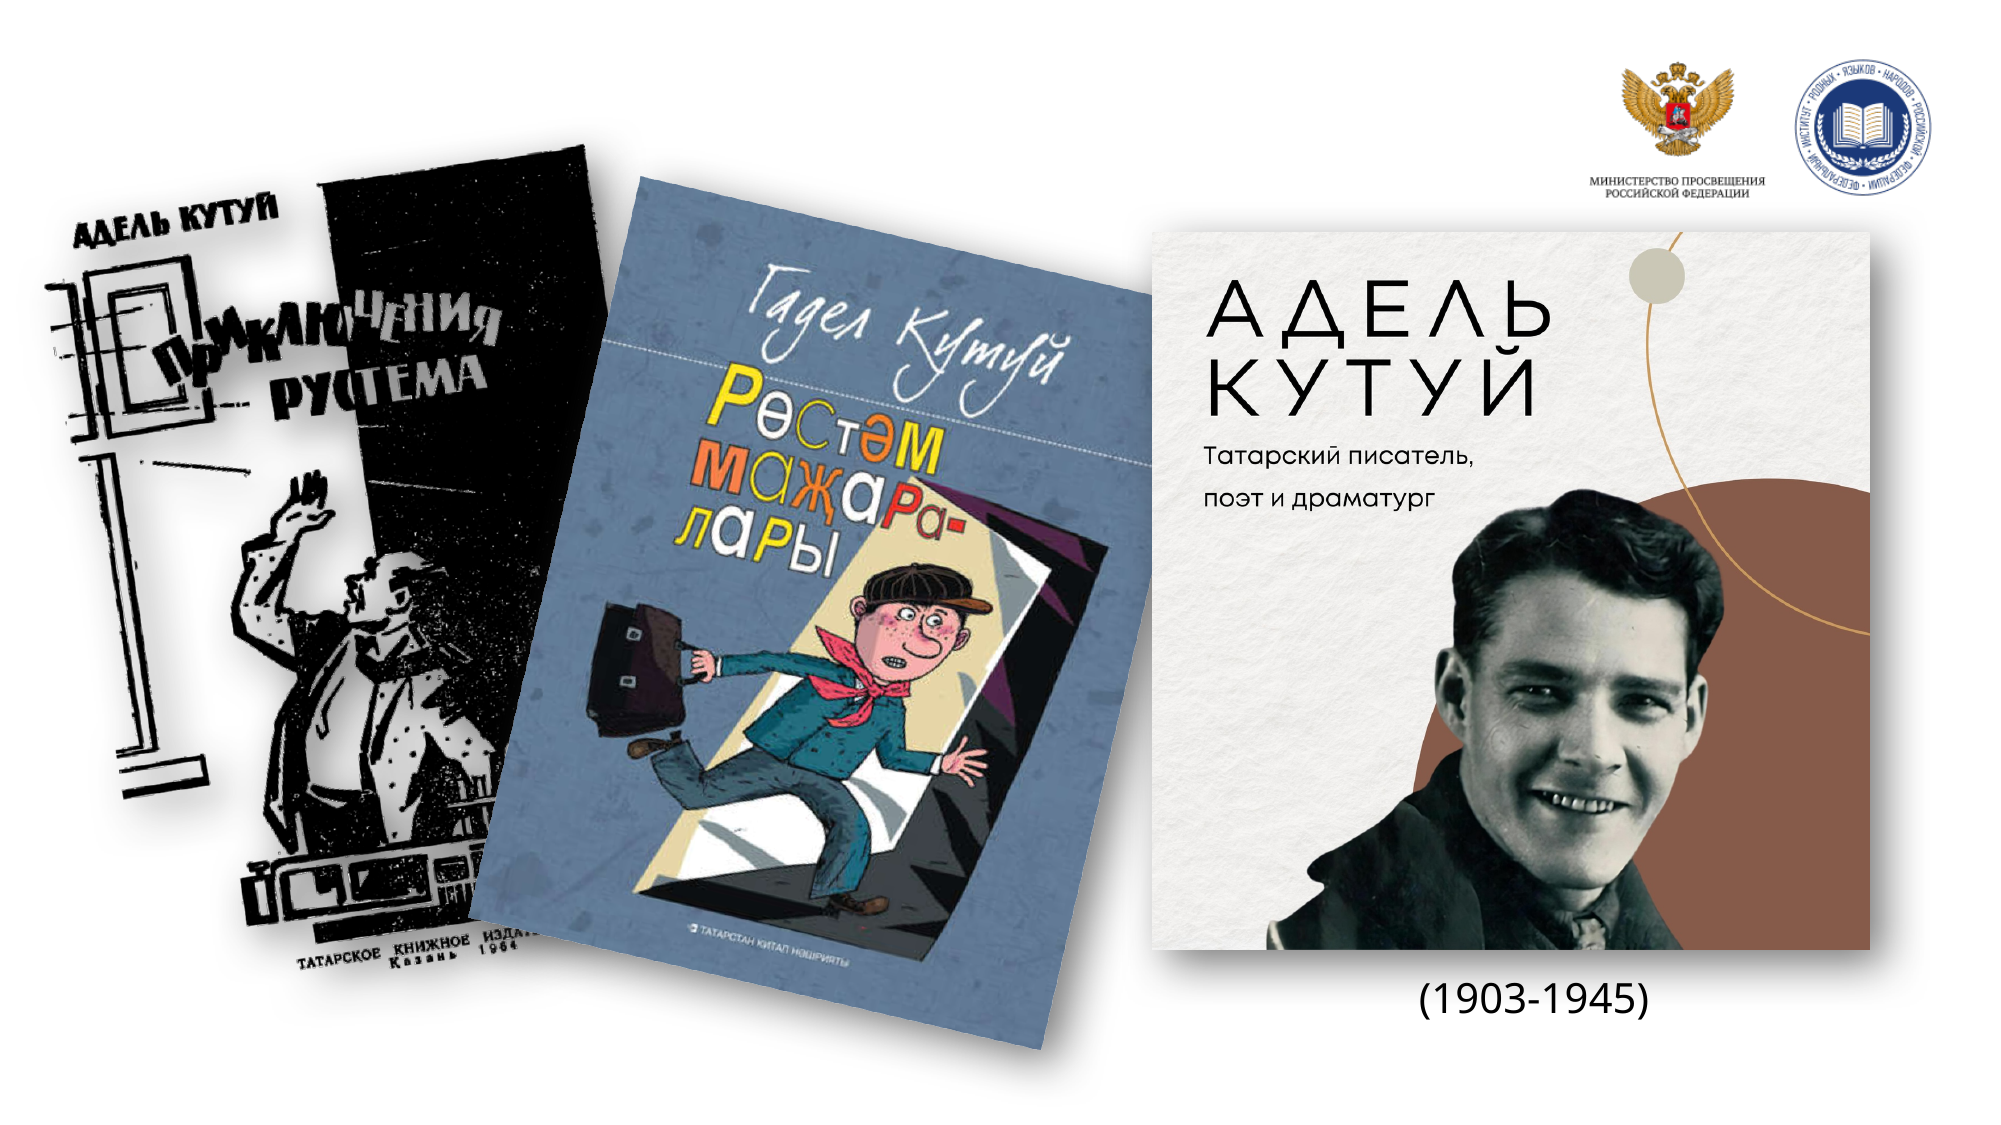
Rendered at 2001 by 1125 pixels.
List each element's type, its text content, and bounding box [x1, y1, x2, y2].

text_box (1903-1945) [1404, 964, 1729, 1030]
picture [1791, 55, 1935, 200]
picture [1588, 37, 1769, 218]
picture [27, 92, 1870, 1050]
